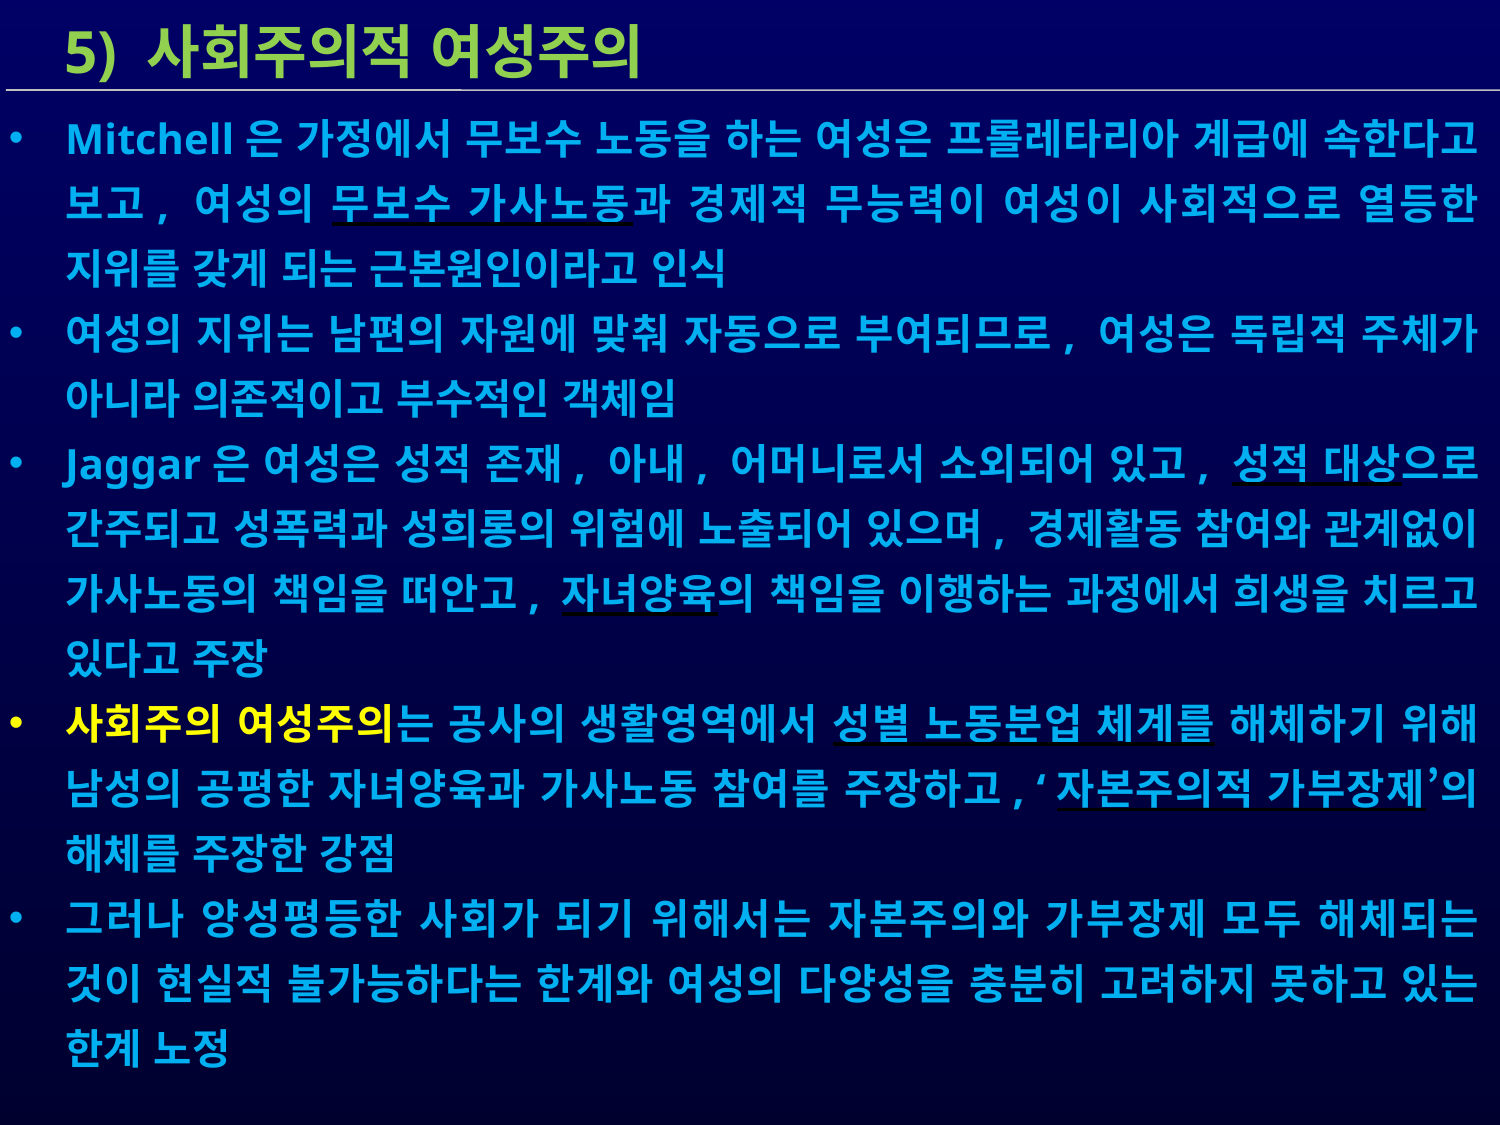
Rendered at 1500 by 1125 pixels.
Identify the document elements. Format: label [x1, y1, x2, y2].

text_box [0, 7, 1500, 1081]
